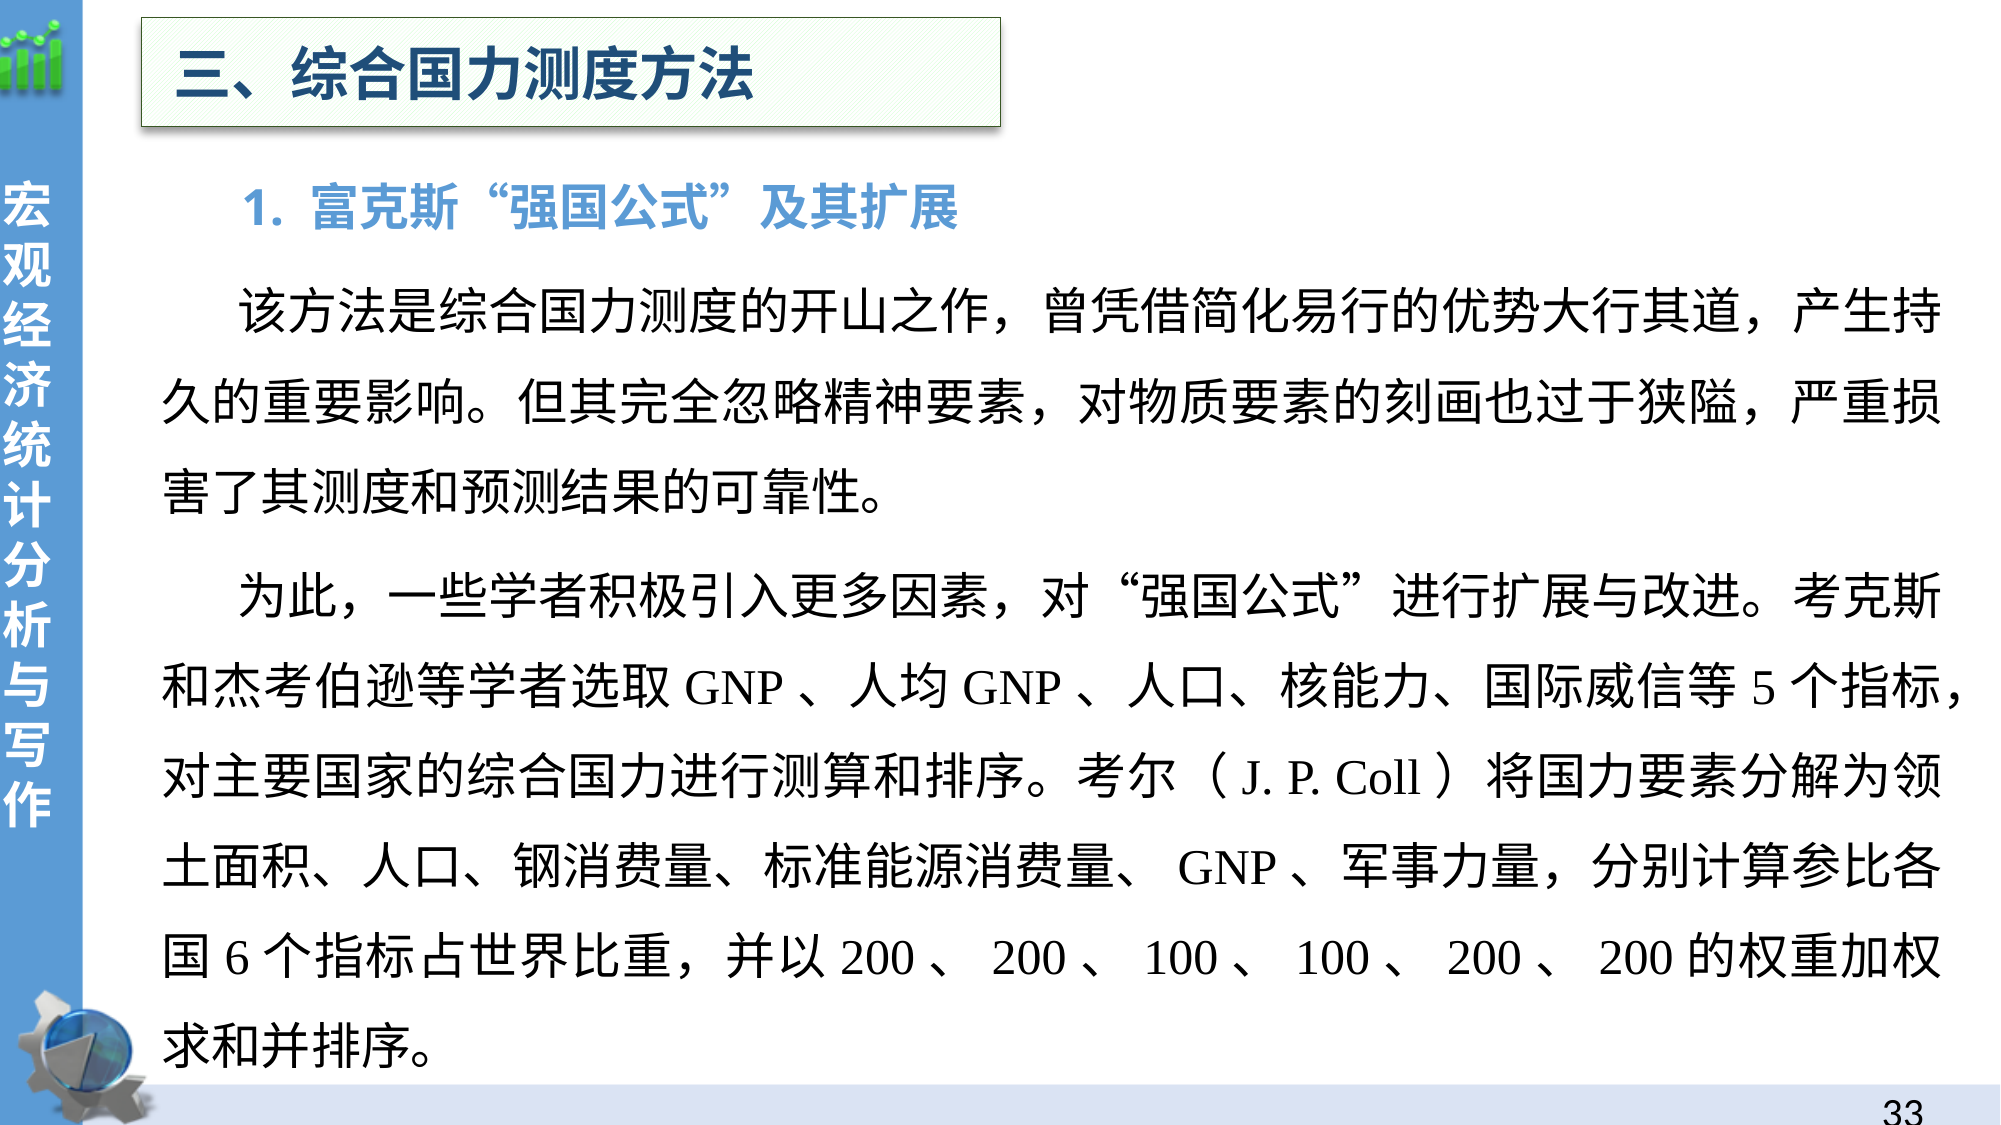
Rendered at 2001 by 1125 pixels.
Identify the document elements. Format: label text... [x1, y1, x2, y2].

picture [0, 0, 2001, 1125]
text_box 32 [1786, 1085, 1940, 1125]
text_box 三、综合国力测度方法 [141, 17, 1000, 127]
text_box 1. 富克斯“强国公式”及其扩展 该方法是综合国力测度的开山之作，曾凭借简化易行的优势大行其道，产生持久的重要影响。但其完全忽略精神要素，对物质要素的刻画也过于狭隘，严重损害了其测度和预测结果的可靠性。 为此，一些学者积极引入更多因素，对“强国公式”进行扩展与改进。考克斯和杰考伯逊等学者选取GNP、人均GNP、人口、核能力、国际威信等5个指标，对主要国家的综合国力进行测算和排序。考尔（J. P. Coll）将国力要素分解为领土面积、人口、钢消费量、标准能源消费量、GNP、军事力量，分别计算参比各国6个指标占世界比重，并以200、200、100、100、200、200的权重加权求和并排序。 [146, 138, 1957, 1075]
text_box 宏观经济统计分析与写作 [0, 116, 70, 891]
